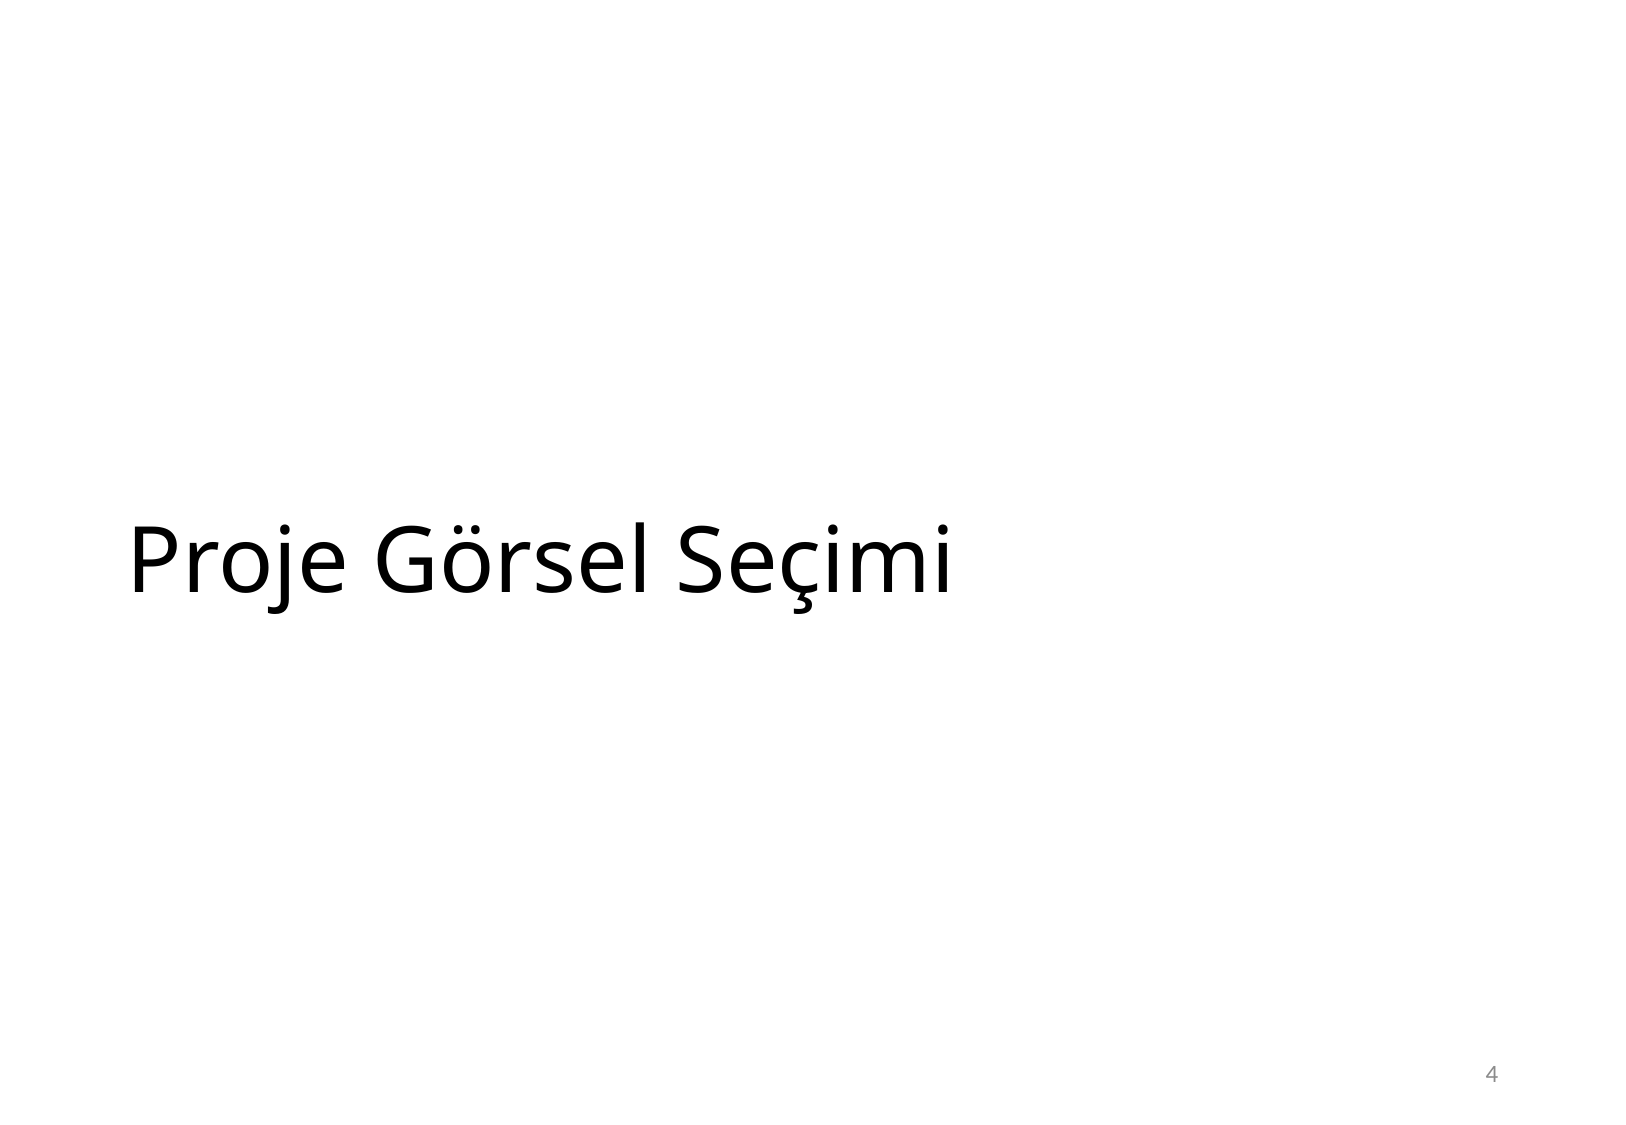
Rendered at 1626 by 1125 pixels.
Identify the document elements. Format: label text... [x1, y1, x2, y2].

title Proje Görsel Seçimi [111, 223, 1514, 902]
slide_number 4 [1147, 1042, 1514, 1103]
